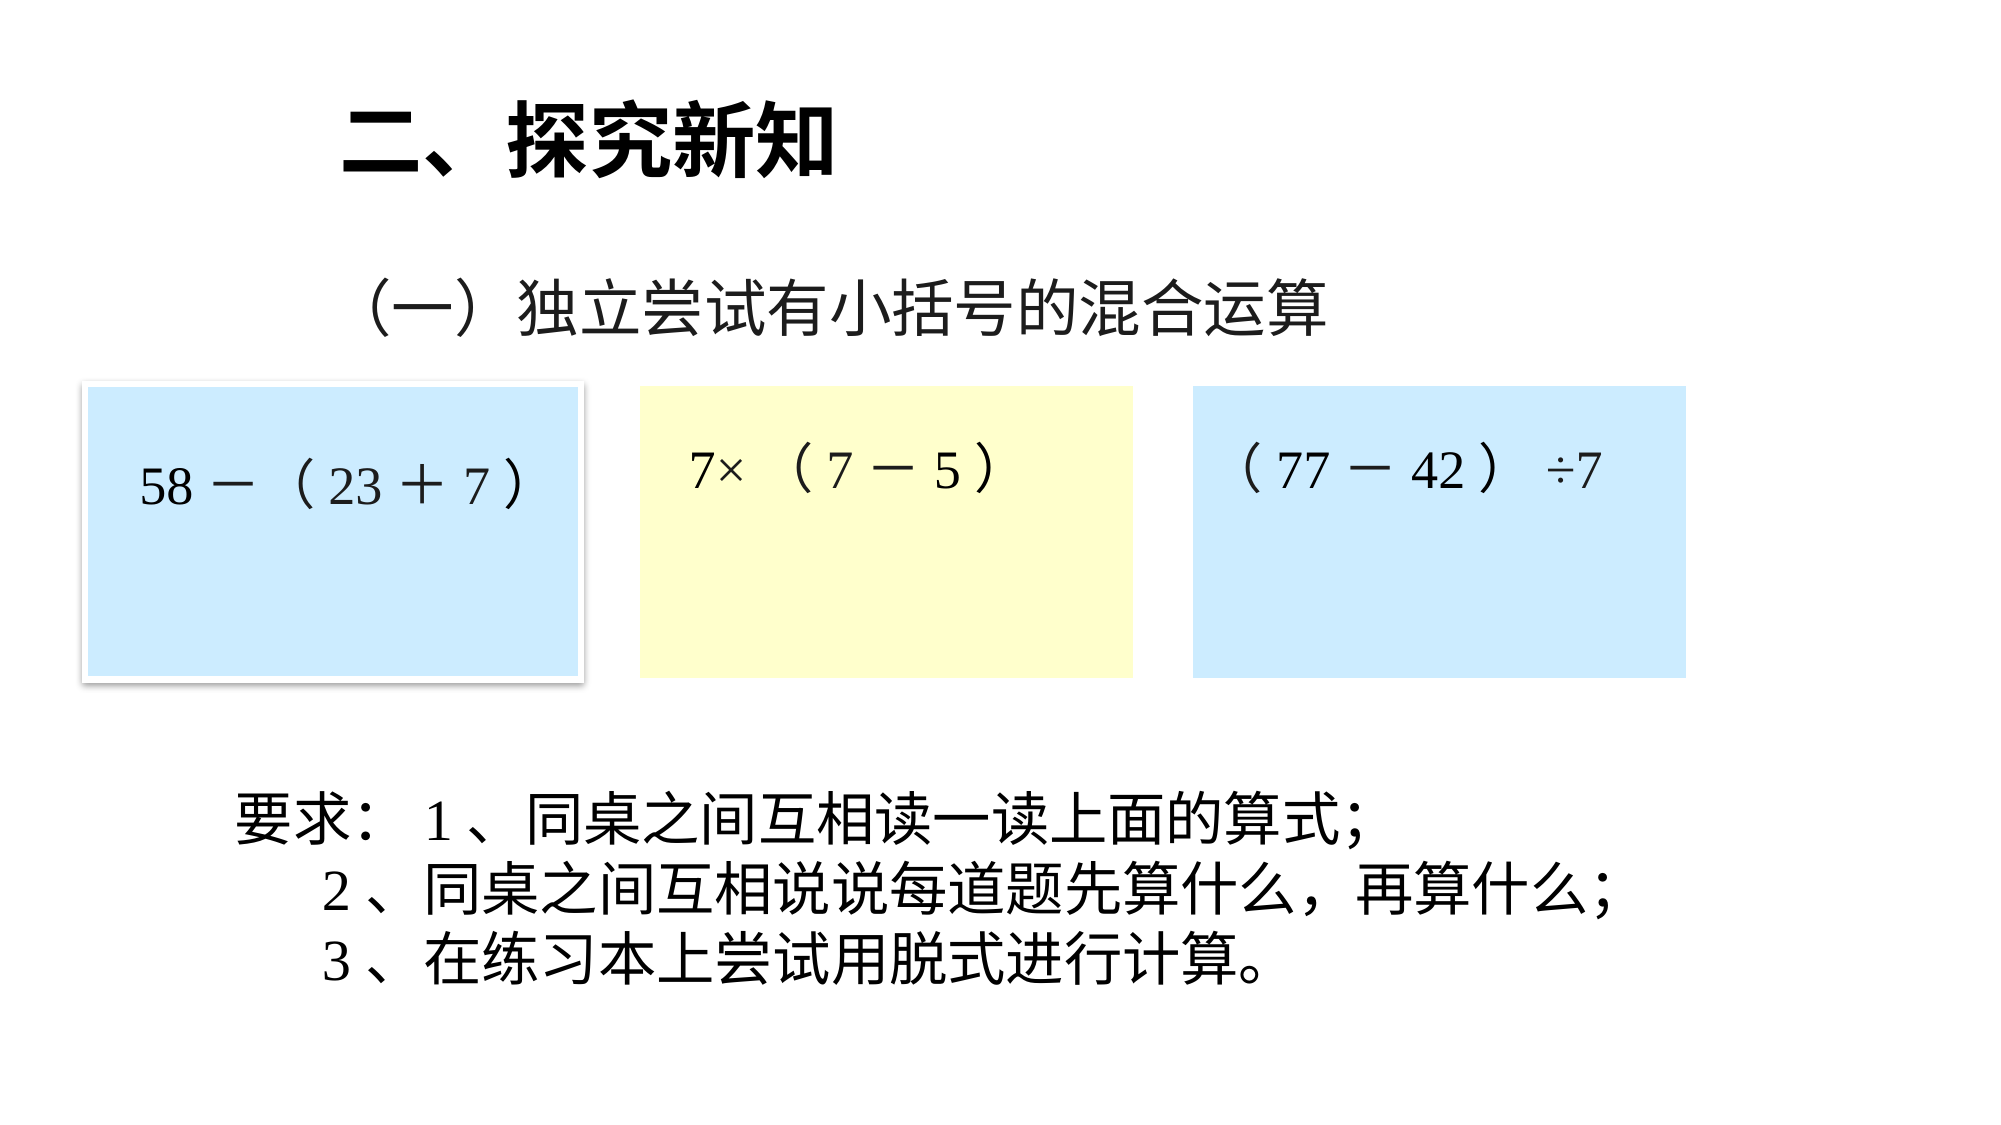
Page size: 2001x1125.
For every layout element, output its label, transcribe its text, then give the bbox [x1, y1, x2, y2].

text_box 要求：1、同桌之间互相读一读上面的算式； 2、同桌之间互相说说每道题先算什么，再算什么； 3、在练习本上尝试用脱式进行计算。 [220, 774, 1688, 1000]
text_box （77－42）÷7 [1144, 397, 1688, 537]
text_box [637, 383, 1136, 681]
text_box 7×（7－5） [673, 397, 1144, 537]
text_box [84, 383, 583, 681]
text_box （一）独立尝试有小括号的混合运算 [314, 261, 1744, 368]
text_box 二、探究新知 [324, 68, 1331, 208]
text_box [1190, 383, 1689, 681]
text_box 58－（23＋7） [124, 412, 621, 553]
